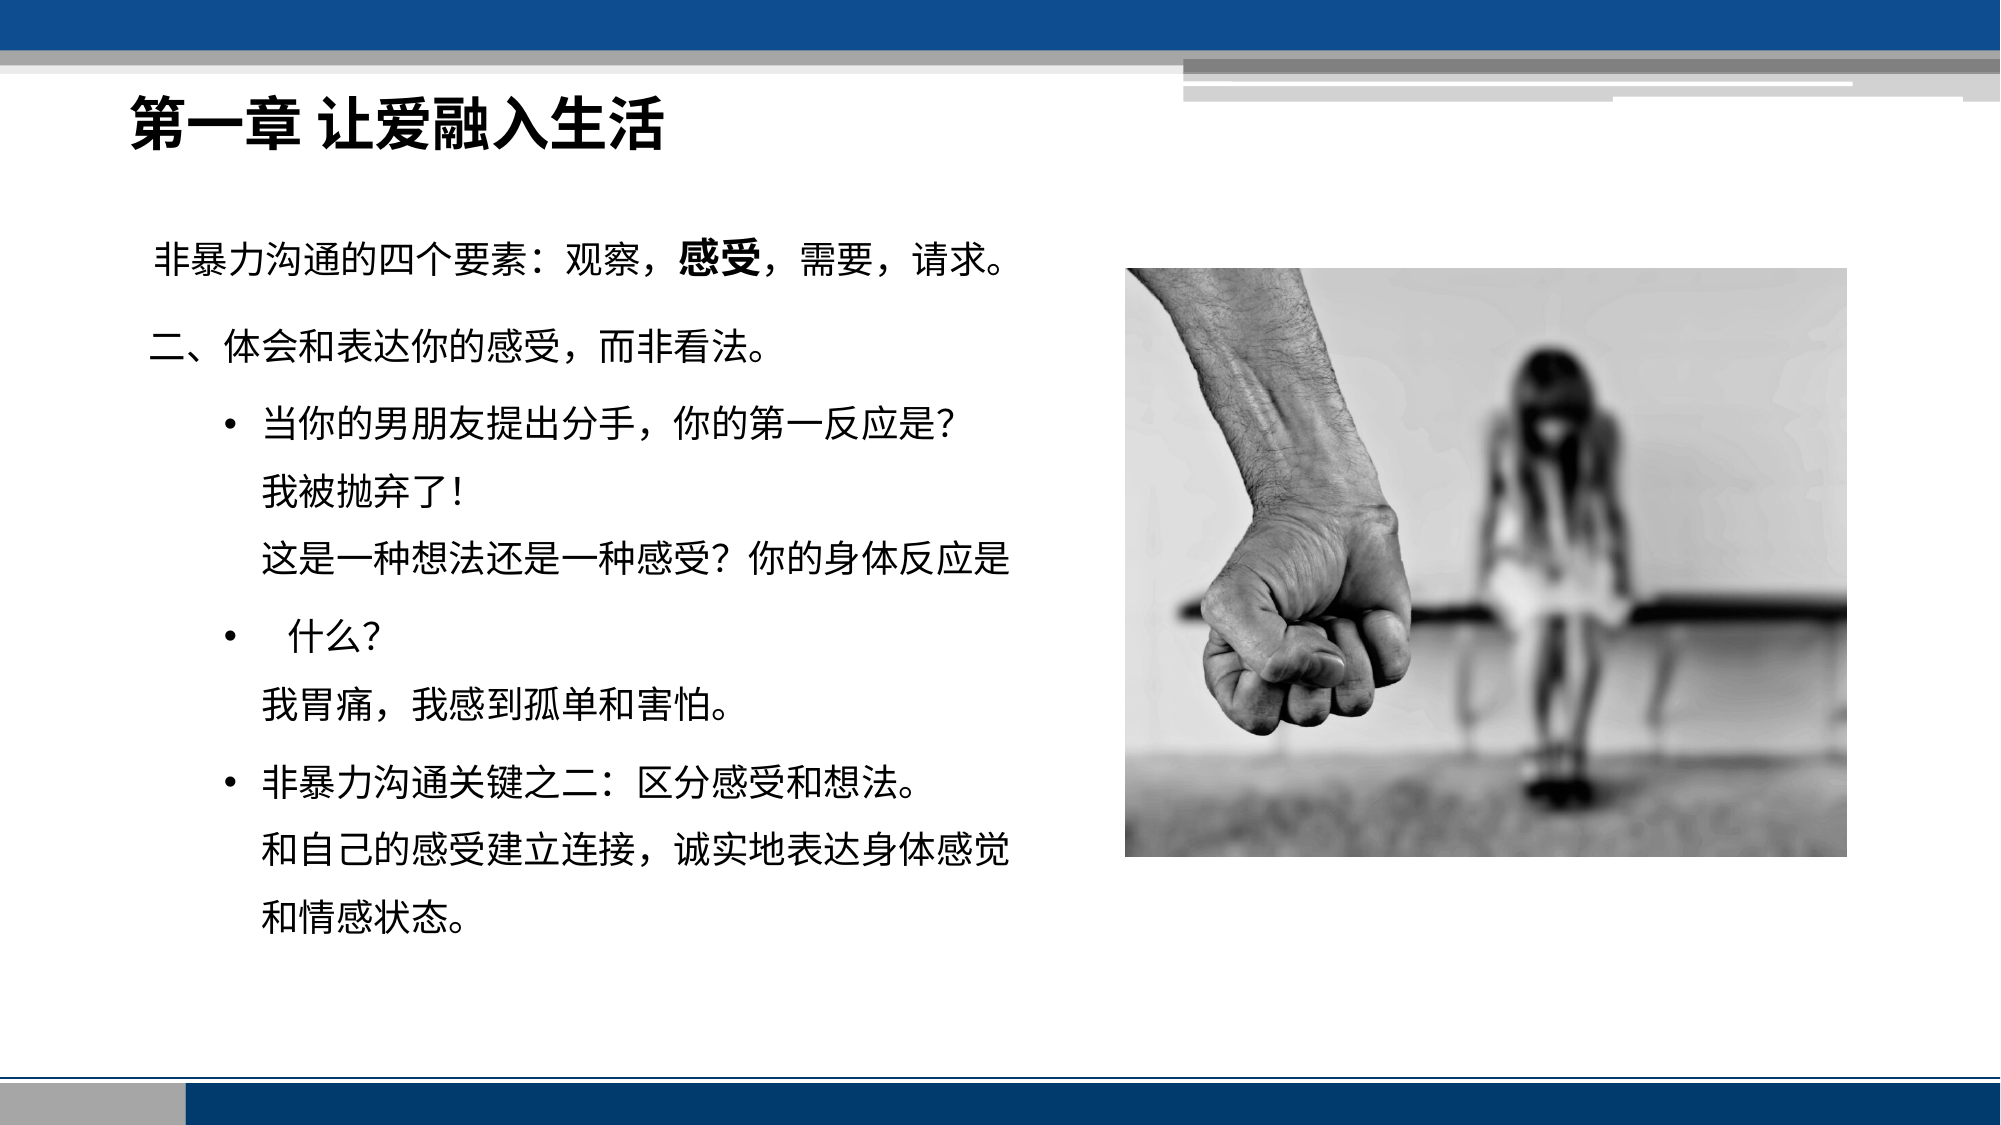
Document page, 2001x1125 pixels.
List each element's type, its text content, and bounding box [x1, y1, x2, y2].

text_box 第一章 让爱融入生活 [113, 79, 681, 165]
picture [1125, 268, 1847, 857]
text_box 二、体会和表达你的感受，而非看法。 当你的男朋友提出分手，你的第一反应是？ 我被抛弃了！ 这是一种想法还是一种感受？你的身体反应是 什么？ 我胃痛，我感到孤单和害怕。 非暴力沟通关键之二：区分感受和想法。 和自己的感受建立连接，诚实地表达身体感觉和情感状态。 [134, 292, 1044, 947]
text_box 非暴力沟通的四个要素：观察，感受，需要，请求。 [138, 199, 1040, 290]
